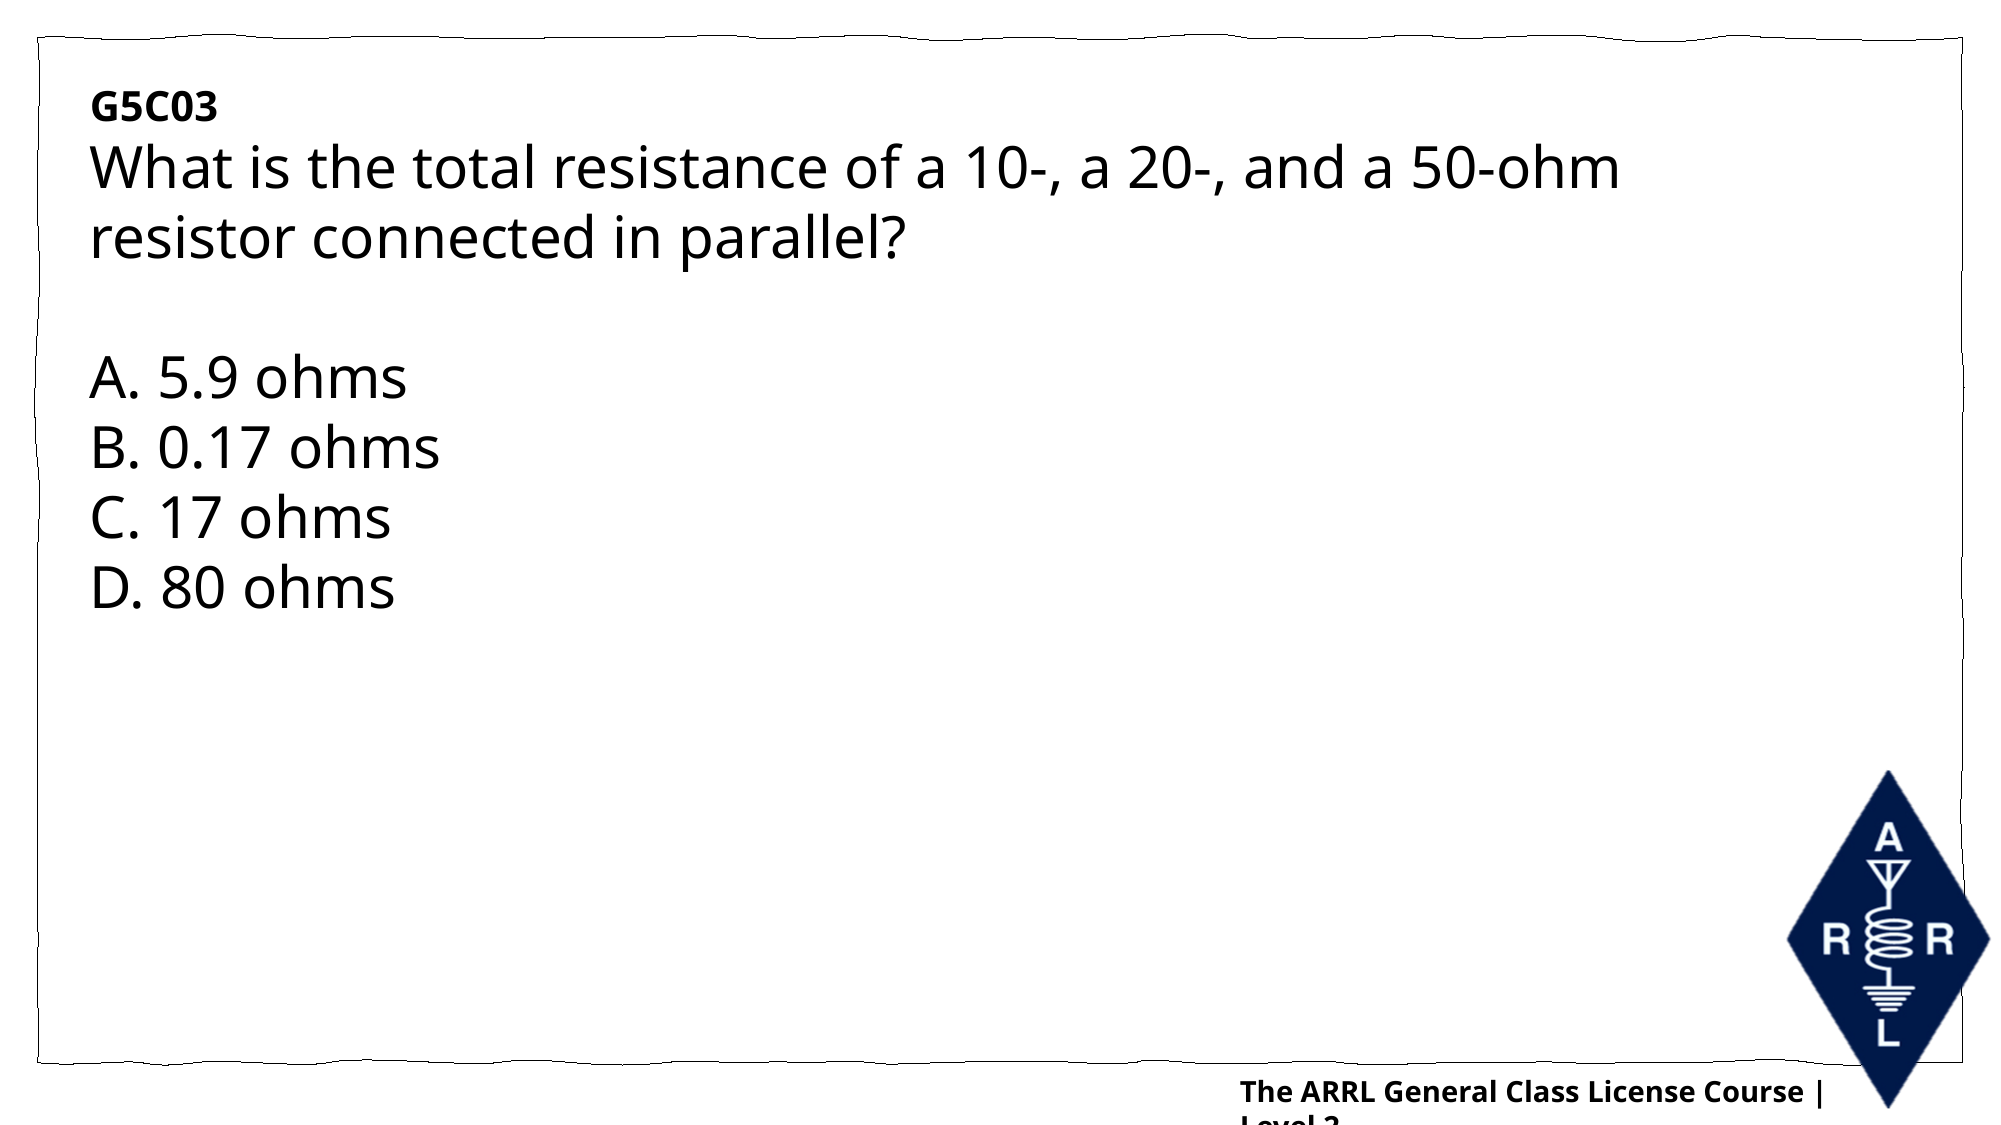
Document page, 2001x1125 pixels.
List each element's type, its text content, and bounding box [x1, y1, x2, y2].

picture [1773, 752, 1999, 1125]
text_box G5C03 What is the total resistance of a 10-, a 20-, and a 50-ohm resistor connected in parallel? A. 5.9 ohms B. 0.17 ohms C. 17 ohms D. 80 ohms [75, 72, 1850, 628]
